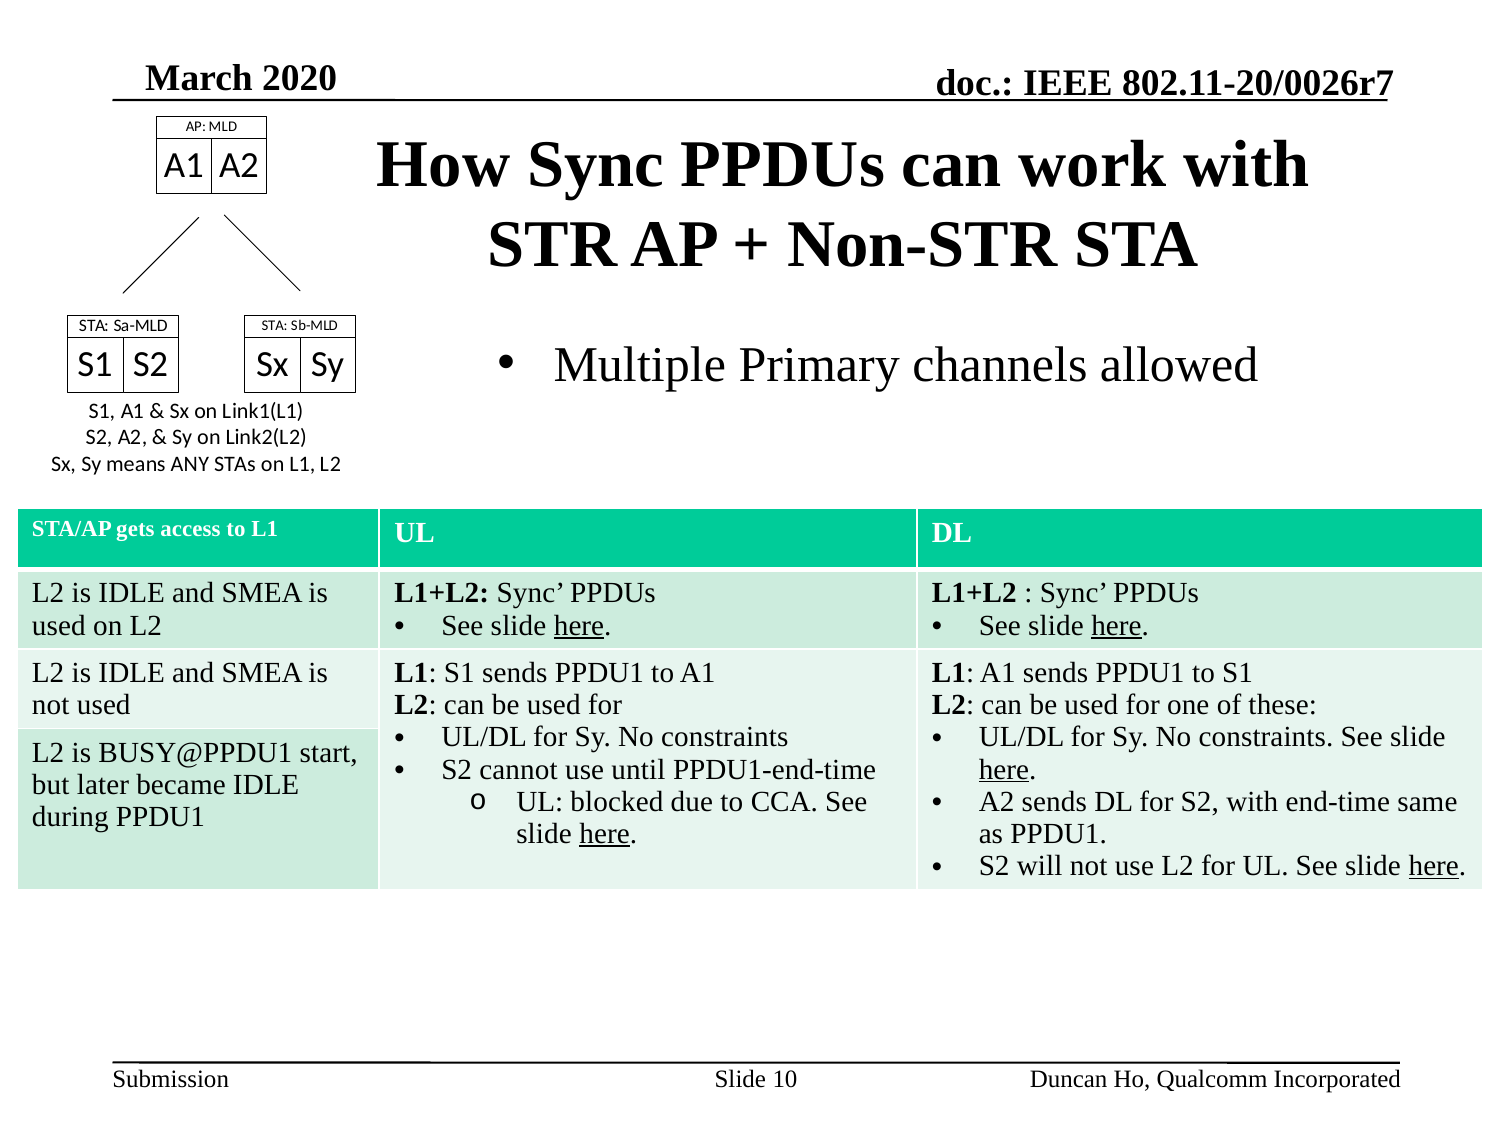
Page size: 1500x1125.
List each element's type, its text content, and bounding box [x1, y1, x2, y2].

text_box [38, 112, 364, 489]
footer Duncan Ho, Qualcomm Incorporated [878, 1061, 1402, 1093]
table_header DL [918, 509, 1482, 567]
table_header STA/AP gets access to L1 [18, 509, 378, 567]
table_cell L1: A1 sends PPDU1 to S1 L2: can be used for one of these: UL/DL for Sy. No constraints. See slide here. A2 sends DL for S2, with end-time same as PPDU1. S2 will not use L2 for UL. See slide here. [918, 650, 1482, 889]
text_box Multiple Primary channels allowed [482, 323, 1395, 499]
slide_number Slide 10 [712, 1061, 800, 1123]
table_cell L1+L2: Sync’ PPDUs See slide here. [380, 572, 916, 648]
table_cell L2 is IDLE and SMEA is not used [18, 650, 378, 728]
table_cell L1: S1 sends PPDU1 to A1 L2: can be used for UL/DL for Sy. No constraints S2 cannot use until PPDU1-end-time UL: blocked due to CCA. See slide here. [380, 650, 916, 889]
title How Sync PPDUs can work with STR AP + Non-STR STA [365, 112, 1388, 288]
table_cell L2 is IDLE and SMEA is used on L2 [18, 572, 378, 648]
table_header UL [380, 509, 916, 567]
table_cell L2 is BUSY@PPDU1 start, but later became IDLE during PPDU1 [18, 729, 378, 889]
table_cell L1+L2 : Sync’ PPDUs See slide here. [918, 572, 1482, 648]
